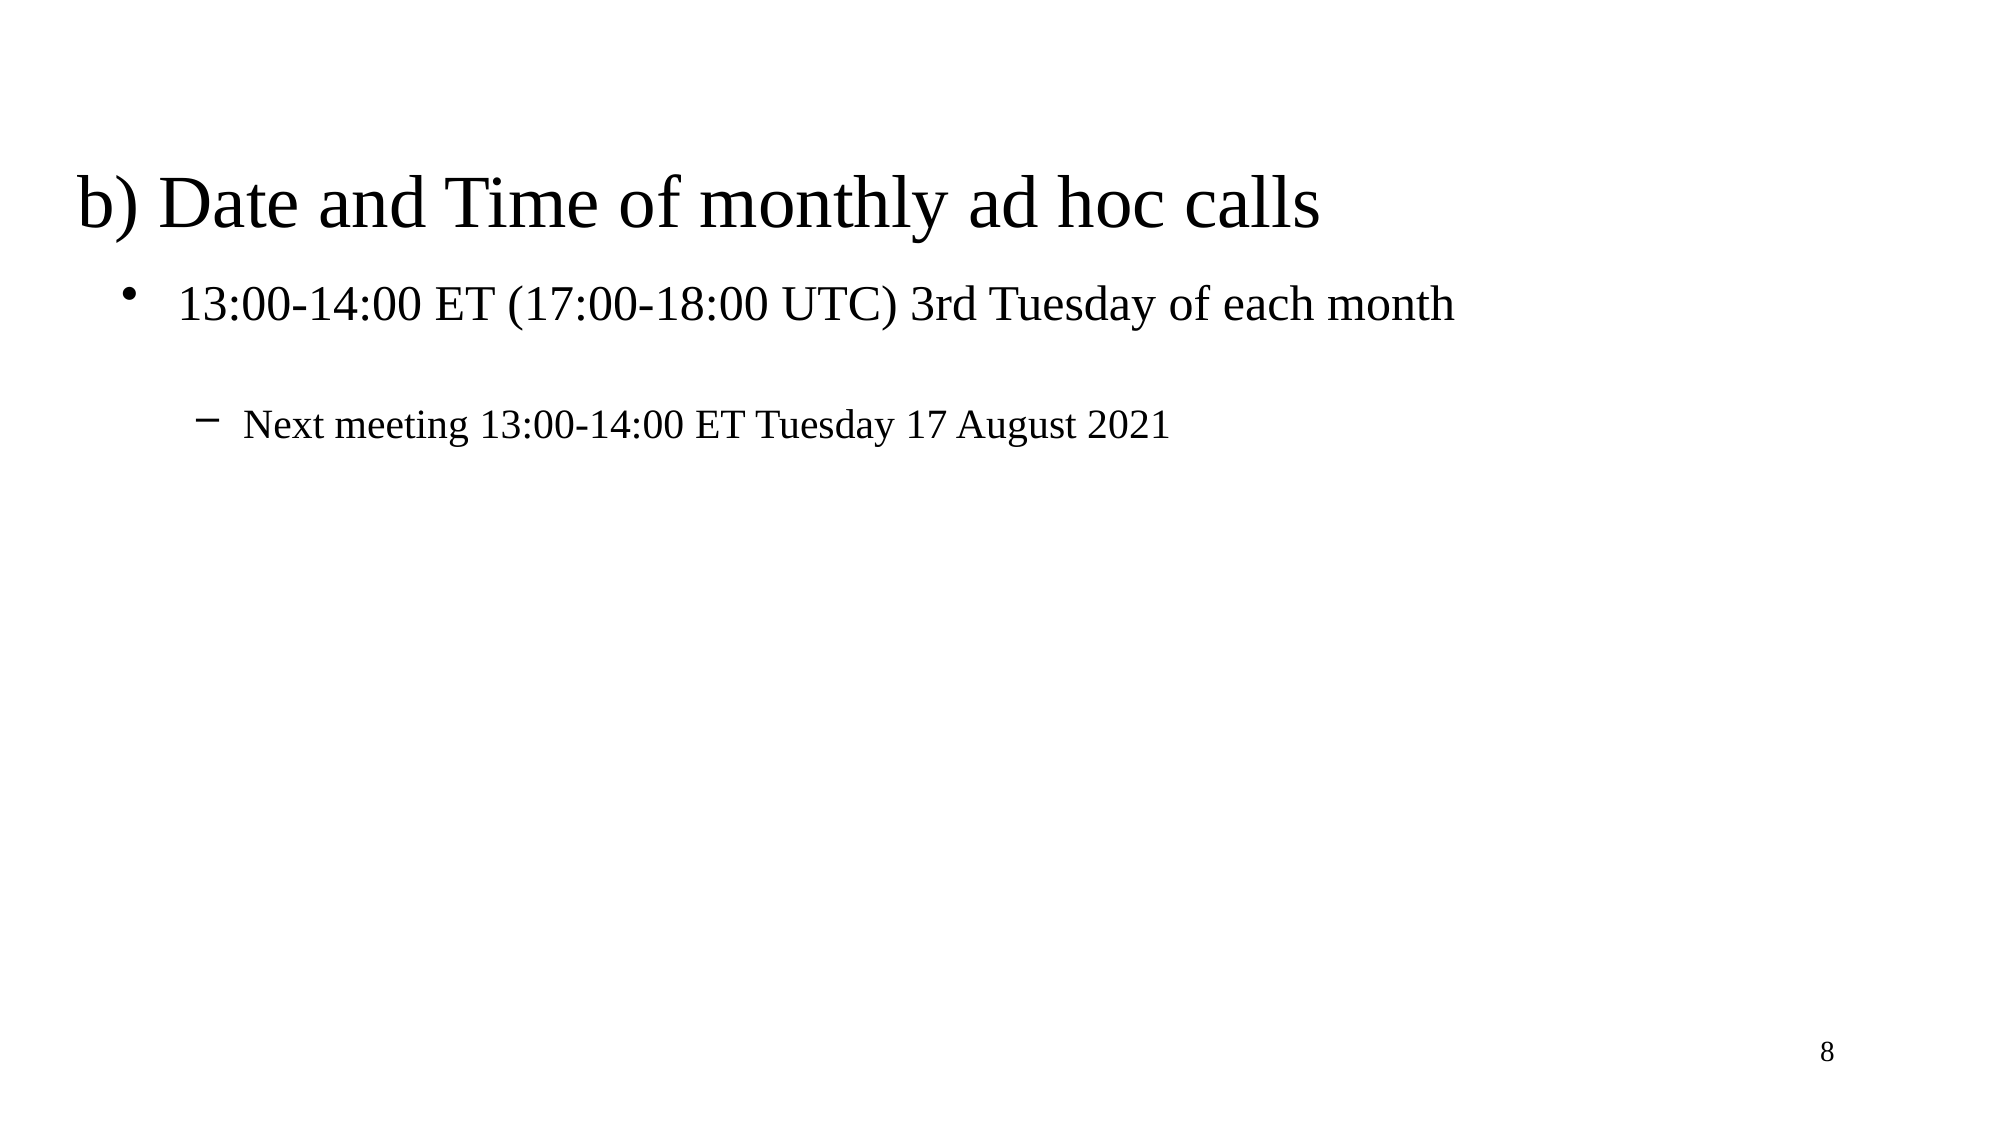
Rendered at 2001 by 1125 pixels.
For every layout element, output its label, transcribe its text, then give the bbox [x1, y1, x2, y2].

slide_number 8 [1433, 1024, 1851, 1101]
title b) Date and Time of monthly ad hoc calls [62, 99, 1901, 288]
list 13:00-14:00 ET (17:00-18:00 UTC) 3rd Tuesday of each month Next meeting 13:00-14:00 ET Tuesday 17 August 2021 [105, 262, 1894, 1026]
